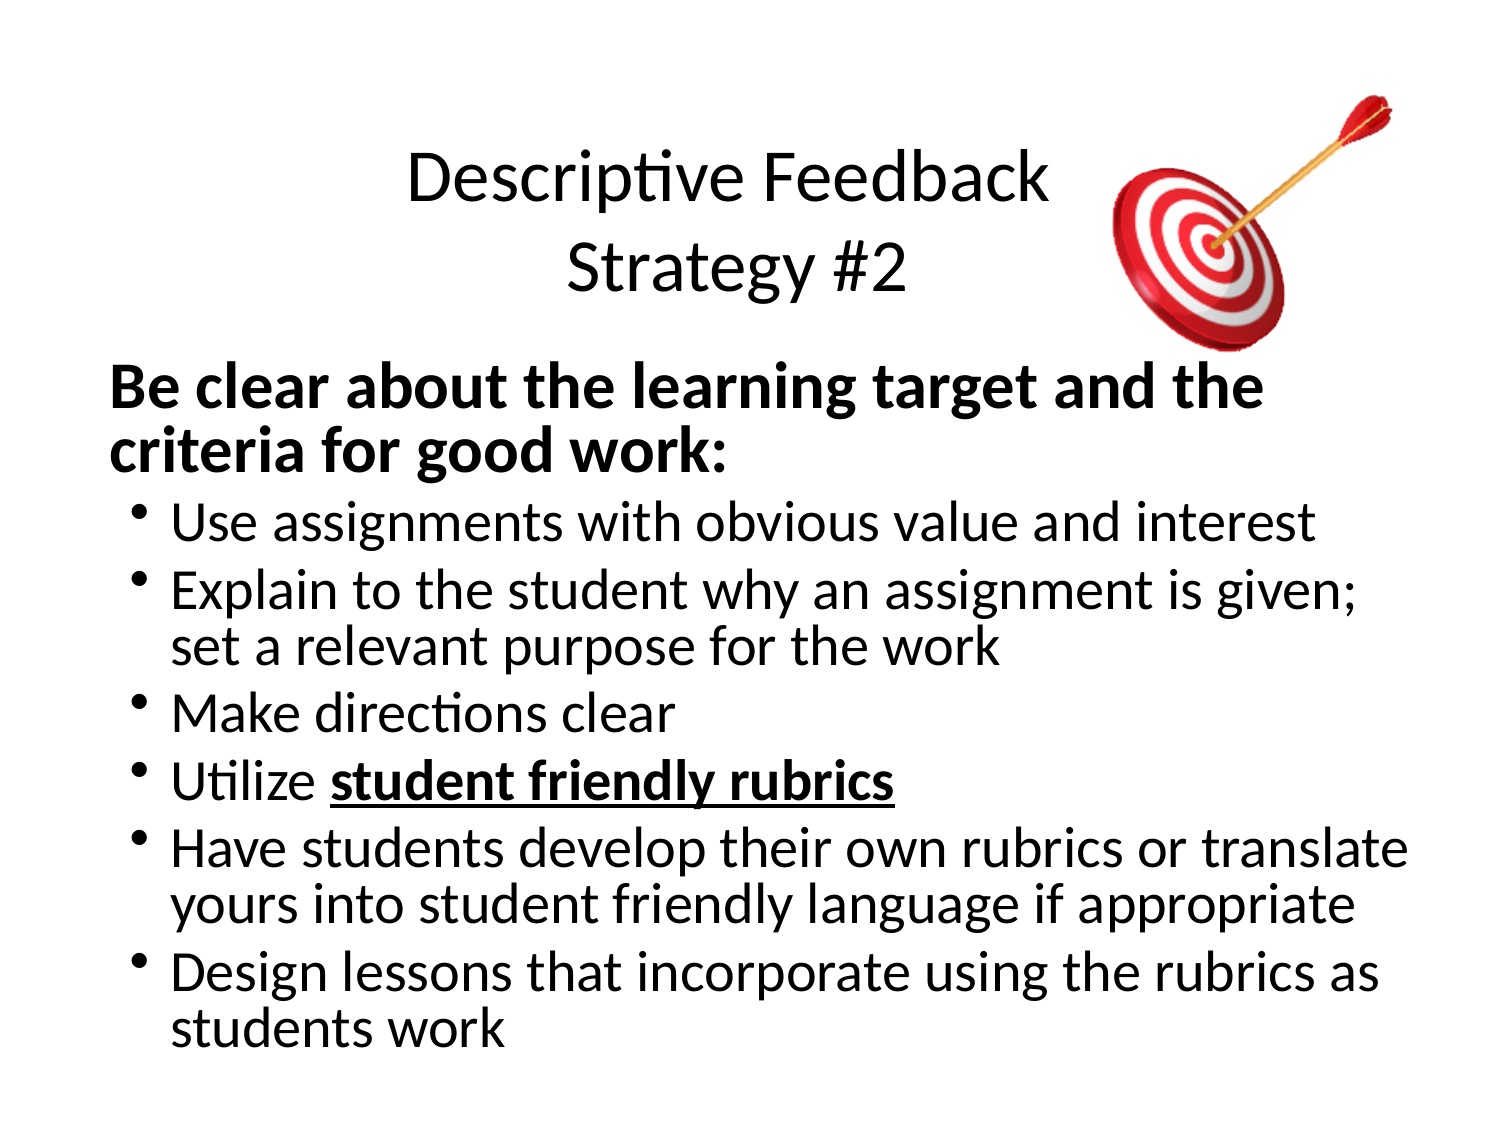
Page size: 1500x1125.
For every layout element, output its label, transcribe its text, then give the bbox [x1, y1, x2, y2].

picture [1112, 87, 1394, 370]
title Descriptive Feedback Strategy #2 [99, 112, 1107, 313]
list Be clear about the learning target and the criteria for good work: Use assignments with obvious value and interest Explain to the student why an assignment is given; set a relevant purpose for the work Make directions clear Utilize student friendly rubrics Have students develop their own rubrics or translate yours into student friendly language if appropriate Design lessons that incorporate using the rubrics as students work [50, 350, 1425, 1075]
